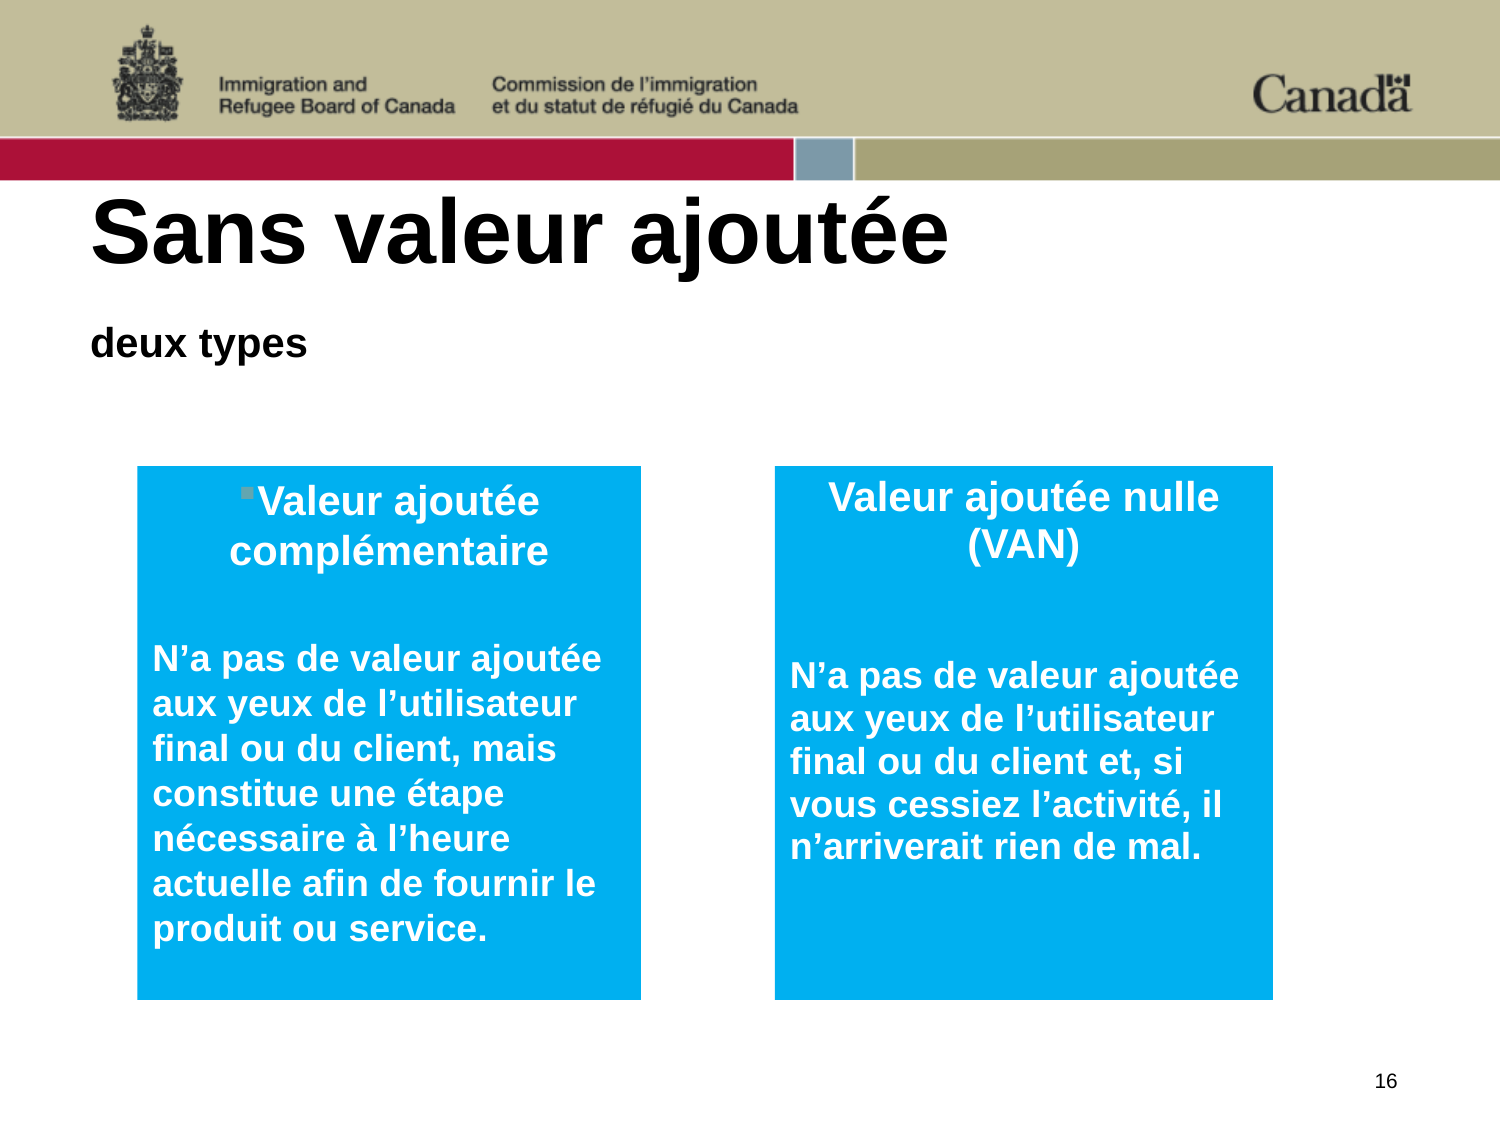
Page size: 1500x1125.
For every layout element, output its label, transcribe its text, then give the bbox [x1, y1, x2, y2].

slide_number 16 [1099, 1024, 1413, 1101]
picture [0, 0, 1500, 1125]
list Valeur ajoutée complémentaire N’a pas de valeur ajoutée aux yeux de l’utilisateur final ou du client, mais constitue une étape nécessaire à l’heure actuelle afin de fournir le produit ou service. [137, 466, 641, 1000]
text_box Valeur ajoutée nulle (VAN) N’a pas de valeur ajoutée aux yeux de l’utilisateur final ou du client et, si vous cessiez l’activité, il n’arriverait rien de mal. [774, 466, 1273, 1000]
title Sans valeur ajoutée deux types [75, 191, 1325, 284]
